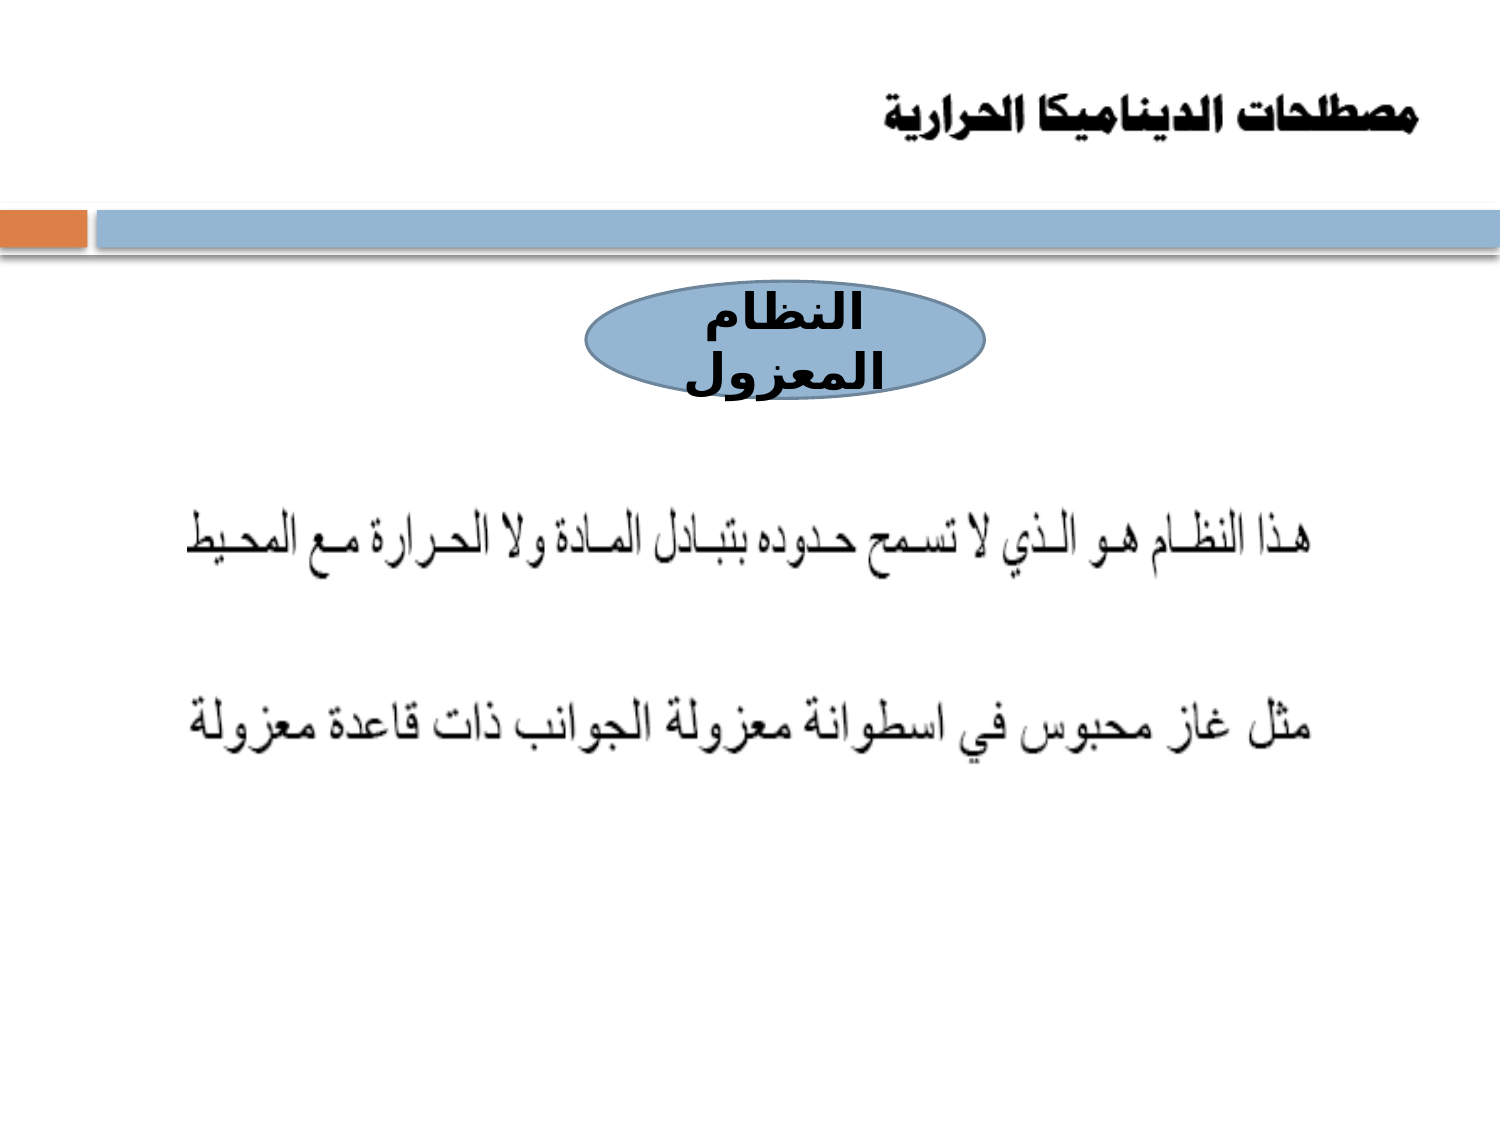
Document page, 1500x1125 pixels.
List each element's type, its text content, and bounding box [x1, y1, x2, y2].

picture [187, 491, 1337, 598]
picture [855, 69, 1431, 173]
text_box النظام المعزول [584, 279, 986, 400]
picture [187, 667, 1319, 809]
